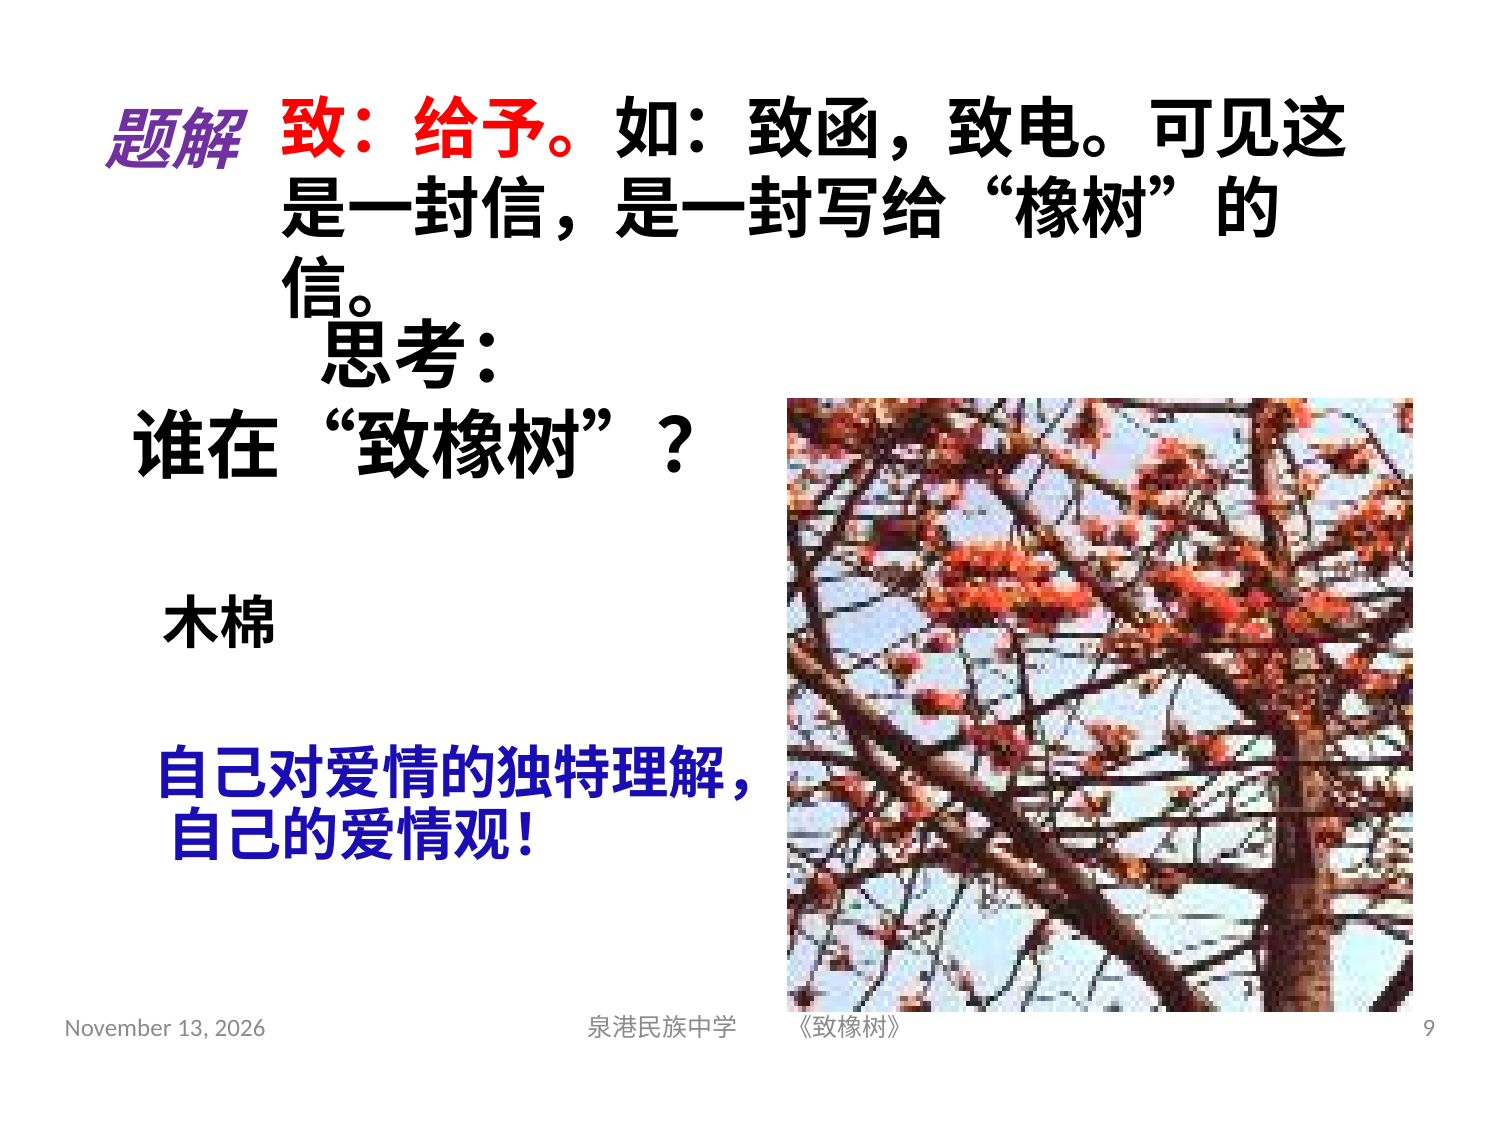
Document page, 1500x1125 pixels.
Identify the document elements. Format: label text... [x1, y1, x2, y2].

footer 泉港民族中学 《致橡树》 [512, 987, 988, 1066]
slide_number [49, 987, 425, 1066]
text_box 致：给予。如：致函，致电。可见这是一封信，是一封写给“橡树”的信。 [265, 78, 1424, 333]
slide_number 9 [1074, 987, 1451, 1066]
text_box 题解 [89, 89, 253, 185]
title 思考： 谁在“致橡树”？ [88, 326, 774, 468]
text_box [787, 398, 1413, 1012]
list 木棉 自己对爱情的独特理解，自己的爱情观！ [100, 574, 762, 882]
